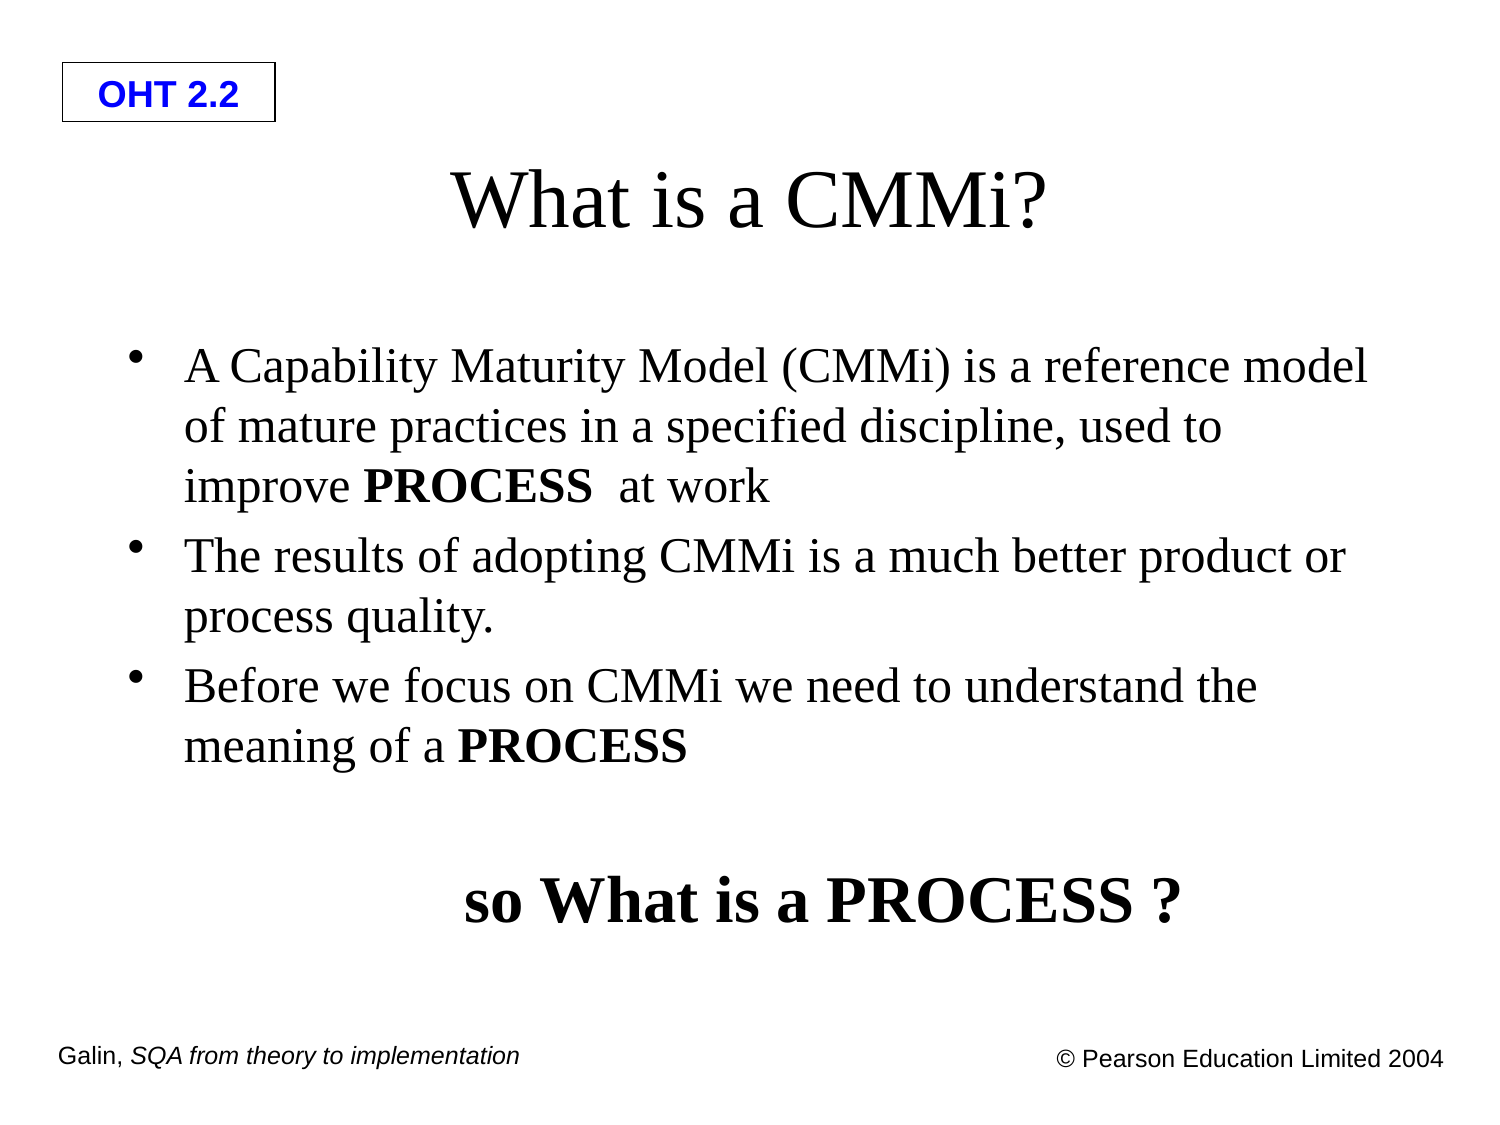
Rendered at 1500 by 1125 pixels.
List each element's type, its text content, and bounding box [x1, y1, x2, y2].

title What is a CMMi? [112, 99, 1388, 288]
list A Capability Maturity Model (CMMi) is a reference model of mature practices in a specified discipline, used to improve PROCESS at work The results of adopting CMMi is a much better product or process quality. Before we focus on CMMi we need to understand the meaning of a PROCESS so What is a PROCESS ? [112, 324, 1388, 1001]
